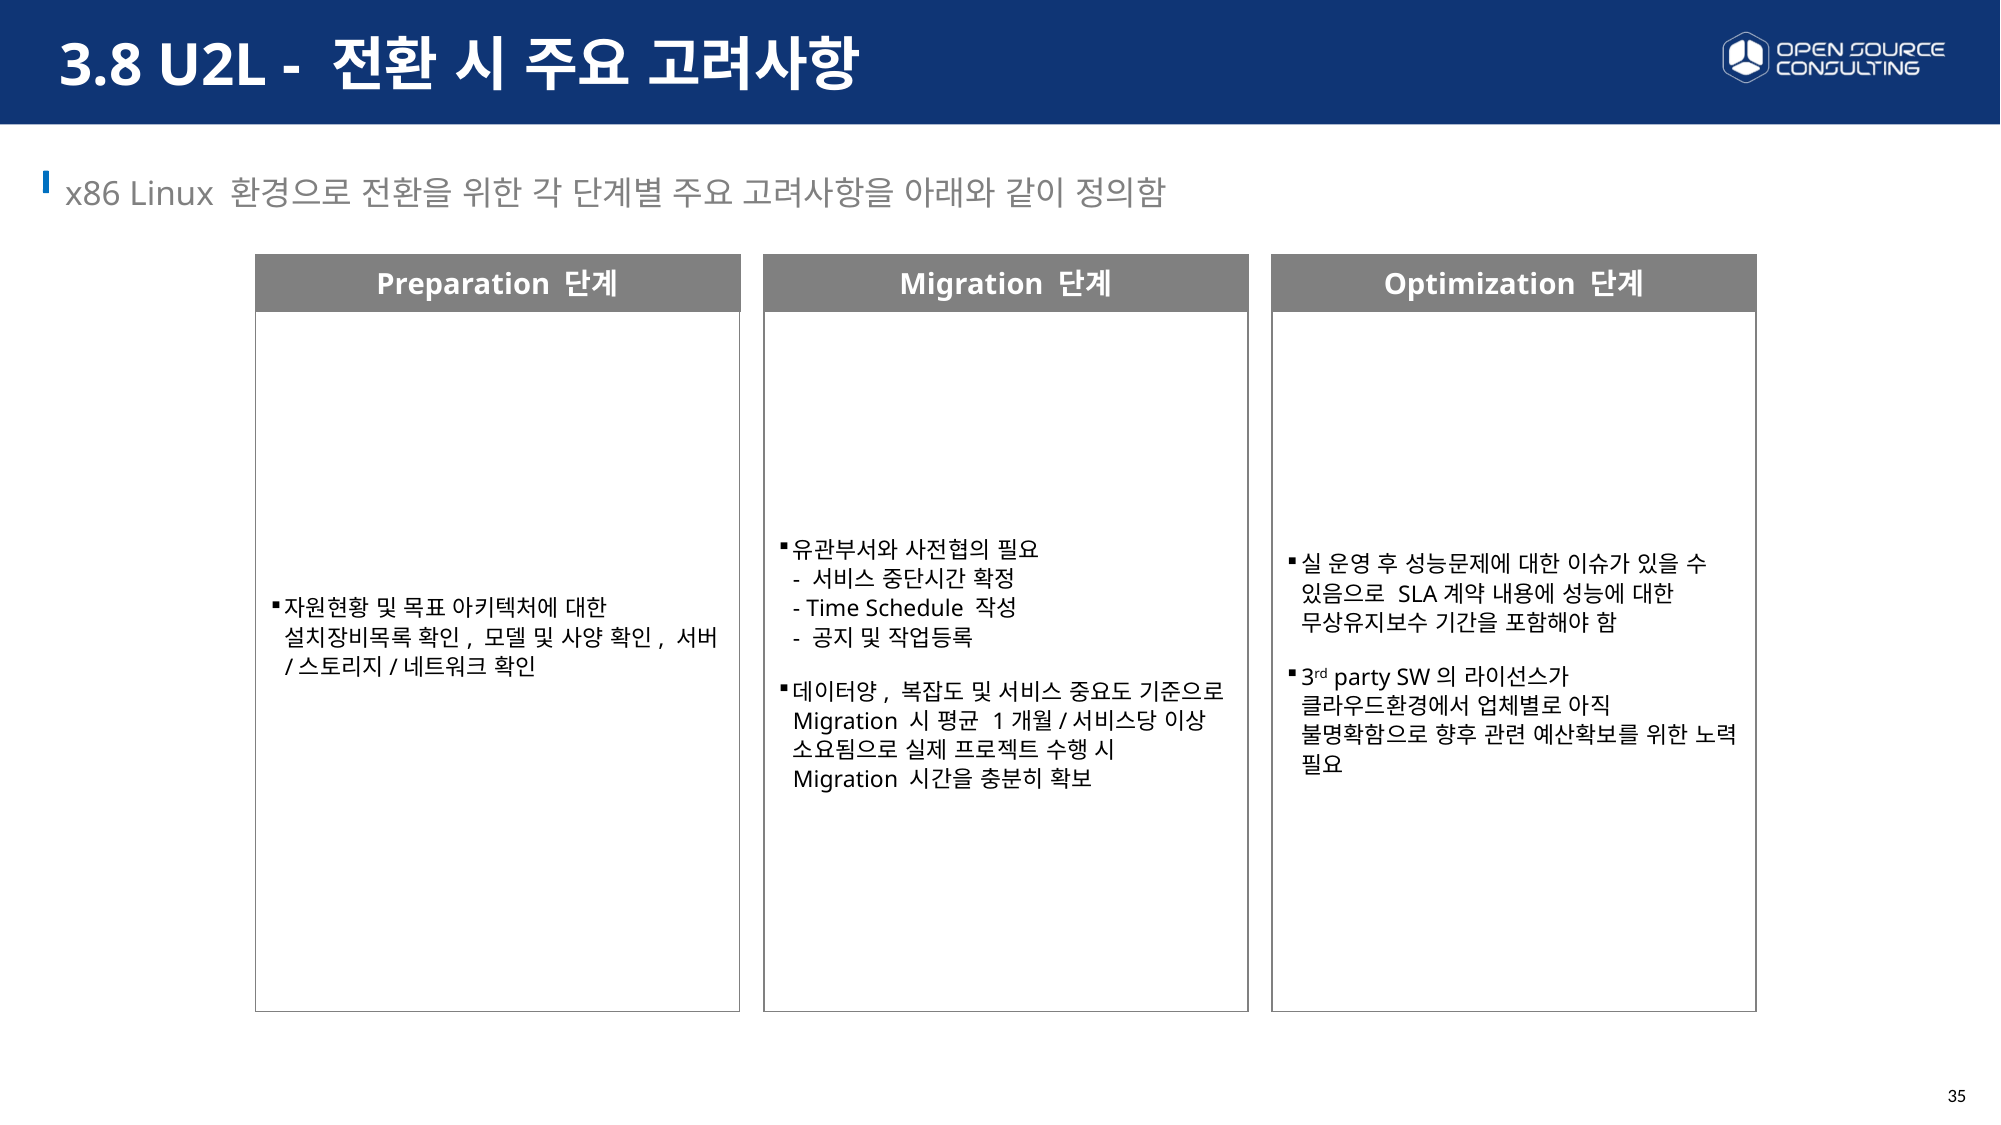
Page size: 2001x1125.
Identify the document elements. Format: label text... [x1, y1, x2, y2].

text_box Migration 단계 [763, 278, 1248, 311]
text_box 유관부서와 사전협의 필요 - 서비스 중단시간 확정 - Time Schedule 작성 - 공지 및 작업등록 데이터양, 복잡도 및 서비스 중요도 기준으로 Migration 시 평균 1개월/서비스당 이상 소요됨으로 실제 프로젝트 수행 시 Migration 시간을 충분히 확보 [763, 311, 1248, 1012]
picture [1707, 18, 1957, 97]
text_box 실 운영 후 성능문제에 대한 이슈가 있을 수 있음으로 SLA계약 내용에 성능에 대한 무상유지보수 기간을 포함해야 함 3rd party SW의 라이선스가 클라우드환경에서 업체별로 아직 불명확함으로 향후 관련 예산확보를 위한 노력 필요 [1272, 311, 1756, 1012]
title 3.8 U2L - 전환 시 주요 고려사항 [44, 0, 1570, 125]
list x86 Linux 환경으로 전환을 위한 각 단계별 주요 고려사항을 아래와 같이 정의함 [50, 144, 1742, 278]
text_box Preparation 단계 [255, 278, 740, 311]
text_box 자원현황 및 목표 아키텍처에 대한 설치장비목록 확인, 모델 및 사양 확인, 서버/스토리지/네트워크 확인 [255, 311, 740, 1012]
text_box Optimization 단계 [1272, 255, 1756, 311]
